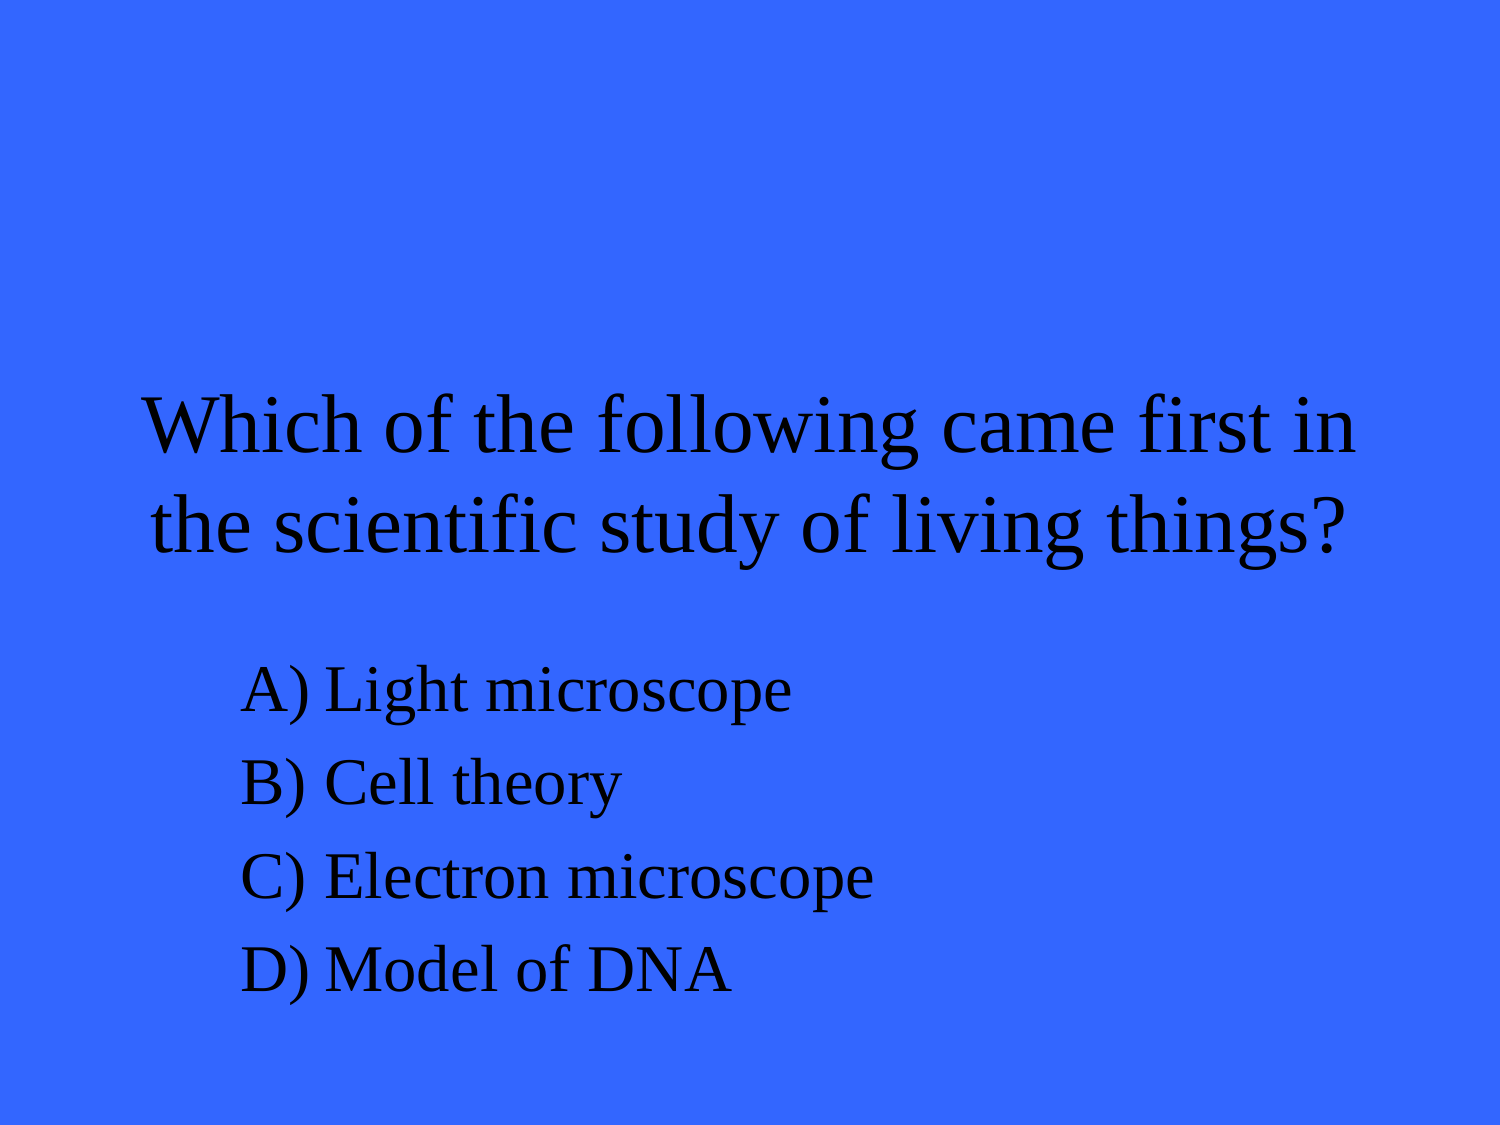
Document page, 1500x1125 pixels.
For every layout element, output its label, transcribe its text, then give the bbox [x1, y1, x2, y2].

subtitle Light microscope Cell theory Electron microscope Model of DNA [225, 637, 1275, 925]
title Which of the following came first in the scientific study of living things? [112, 375, 1388, 563]
